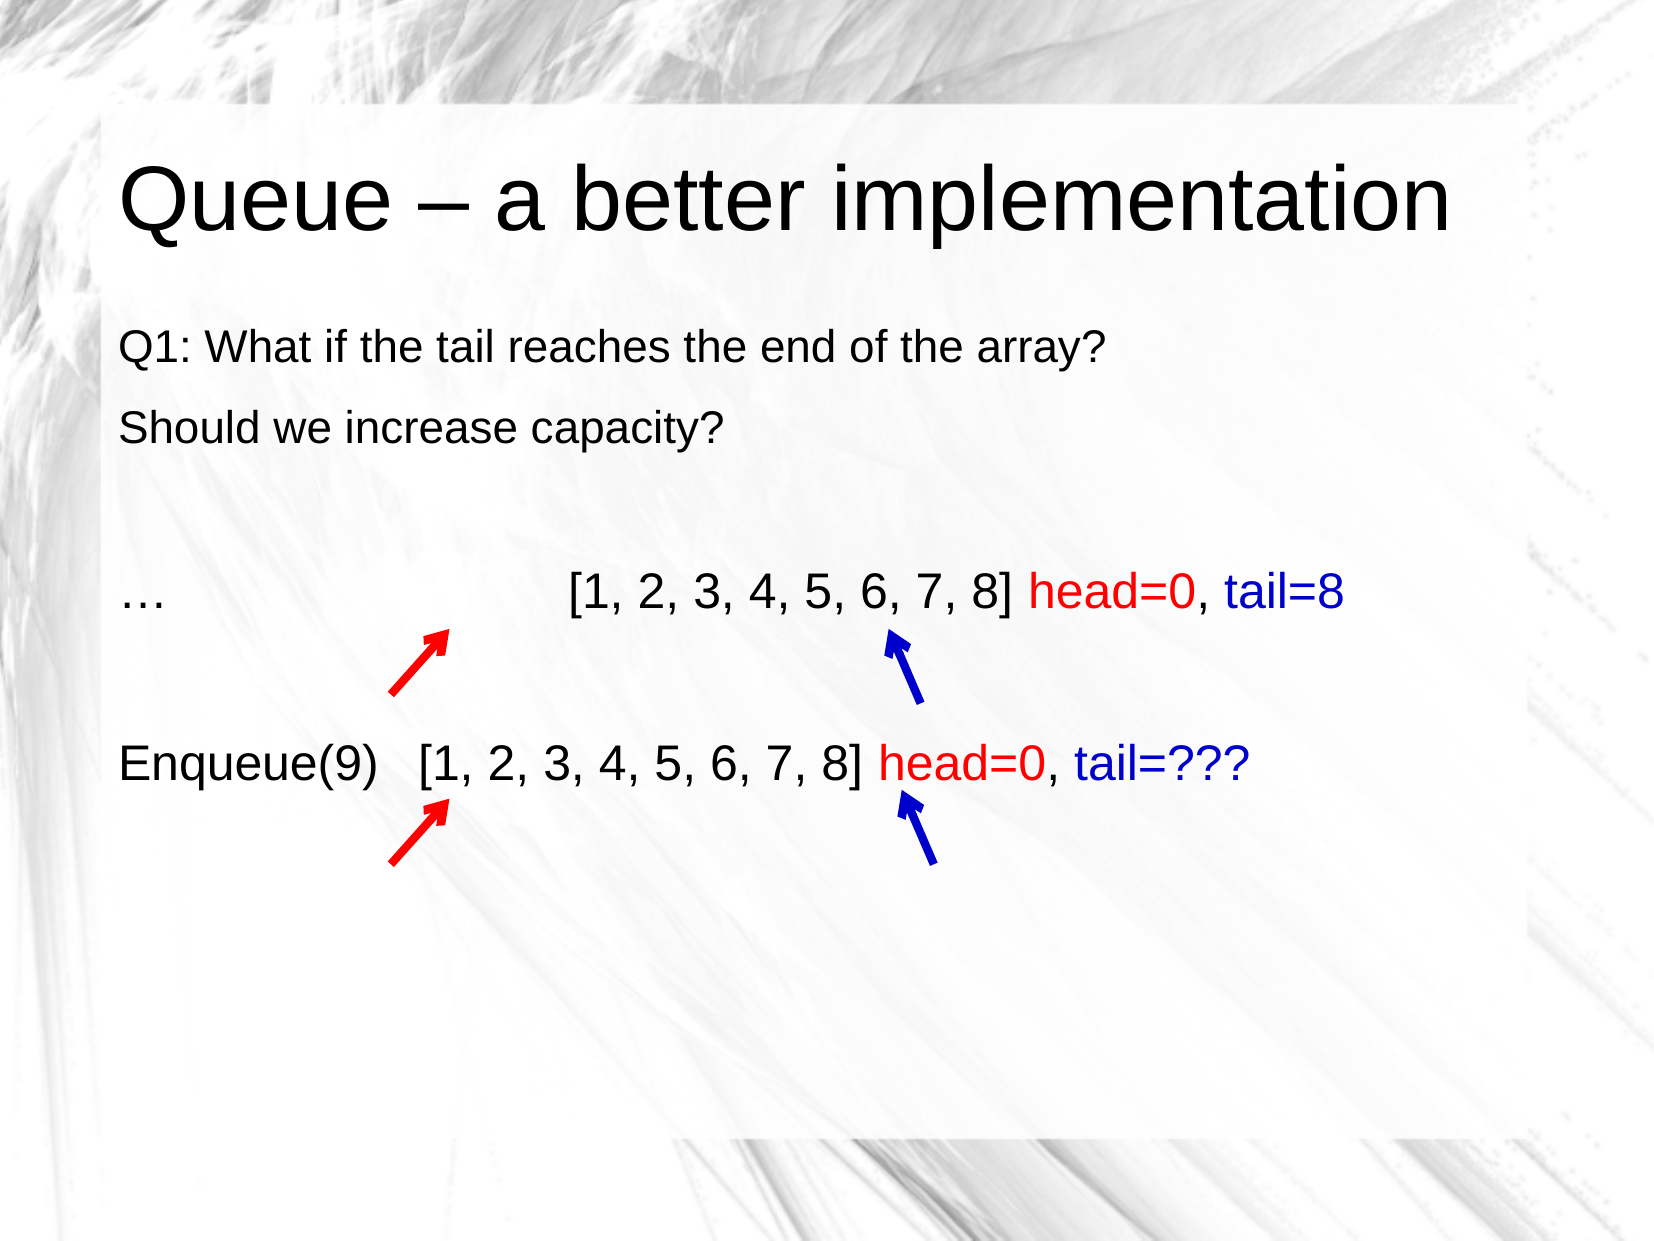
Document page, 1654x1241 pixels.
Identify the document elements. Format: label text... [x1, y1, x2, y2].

picture [0, 0, 1654, 1241]
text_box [888, 628, 921, 704]
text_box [901, 789, 934, 865]
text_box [390, 798, 450, 865]
title Queue – a better implementation [118, 112, 1506, 281]
list Q1: What if the tail reaches the end of the array? Should we increase capacity? … [1, 2, 3, 4, 5, 6, 7, 8] head=0, tail=8 Enqueue(9) [1, 2, 3, 4, 5, 6, 7, 8] head=0, tail=??? [118, 319, 1571, 1109]
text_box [390, 628, 450, 695]
